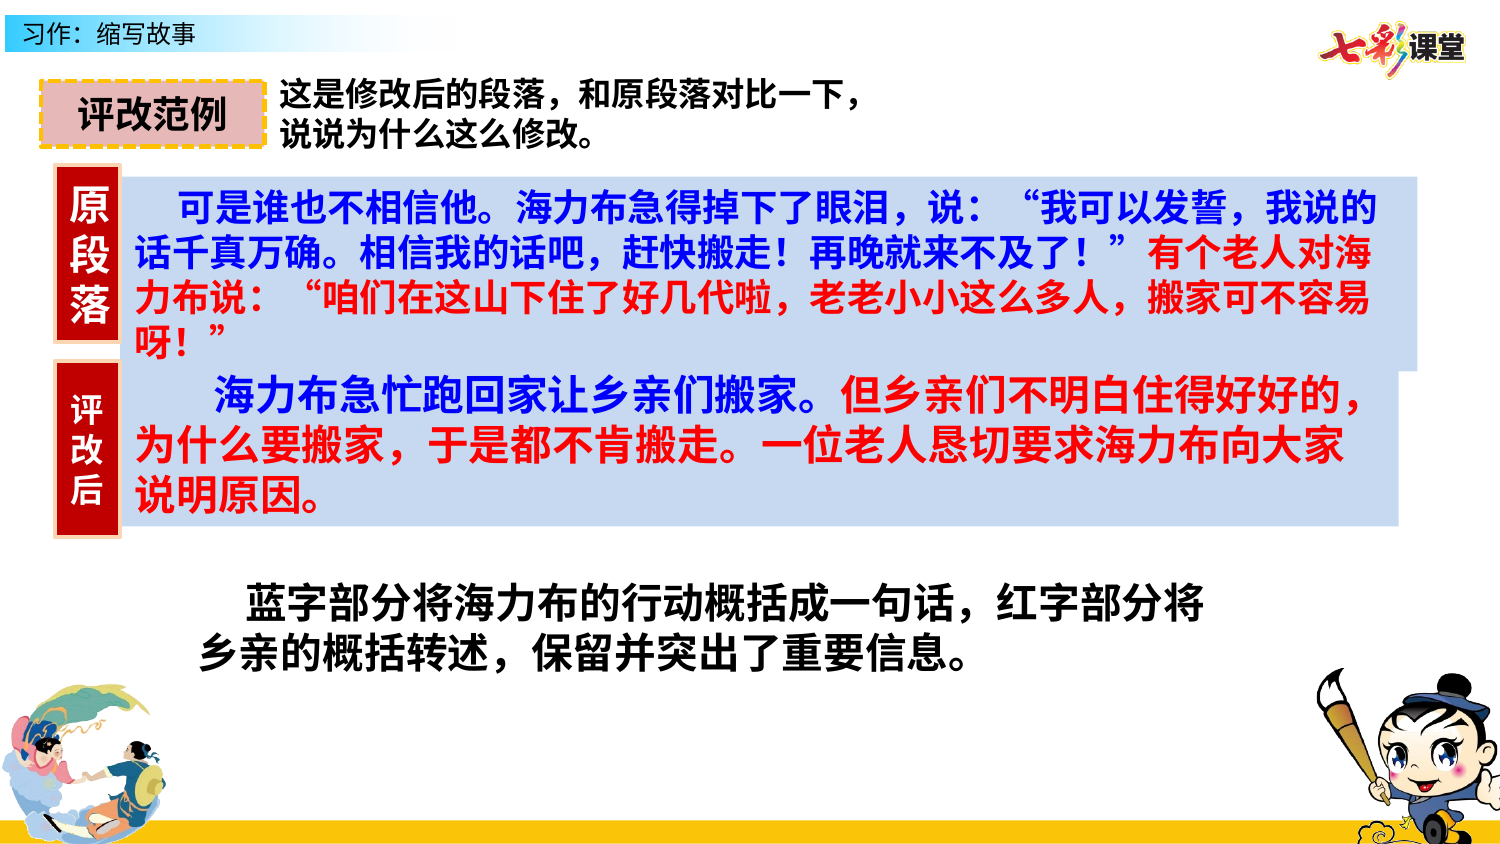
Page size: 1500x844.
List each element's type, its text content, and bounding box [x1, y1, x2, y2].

picture [0, 667, 187, 844]
picture [1316, 20, 1468, 80]
text_box 评改后 [53, 359, 122, 539]
text_box 可是谁也不相信他。海力布急得掉下了眼泪，说：“我可以发誓，我说的话千真万确。相信我的话吧，赶快搬走！再晚就来不及了！”有个老人对海力布说：“咱们在这山下住了好几代啦，老老小小这么多人，搬家可不容易呀！” [120, 176, 1418, 372]
text_box 这是修改后的段落，和原段落对比一下， 说说为什么这么修改。 [264, 65, 1339, 161]
text_box 蓝字部分将海力布的行动概括成一句话，红字部分将乡亲的概括转述，保留并突出了重要信息。 [182, 569, 1235, 684]
picture [1316, 668, 1500, 844]
text_box 评改范例 [39, 79, 264, 149]
text_box 原段落 [53, 163, 122, 344]
text_box 海力布急忙跑回家让乡亲们搬家。但乡亲们不明白住得好好的，为什么要搬家，于是都不肯搬走。一位老人恳切要求海力布向大家说明原因。 [122, 372, 1399, 527]
